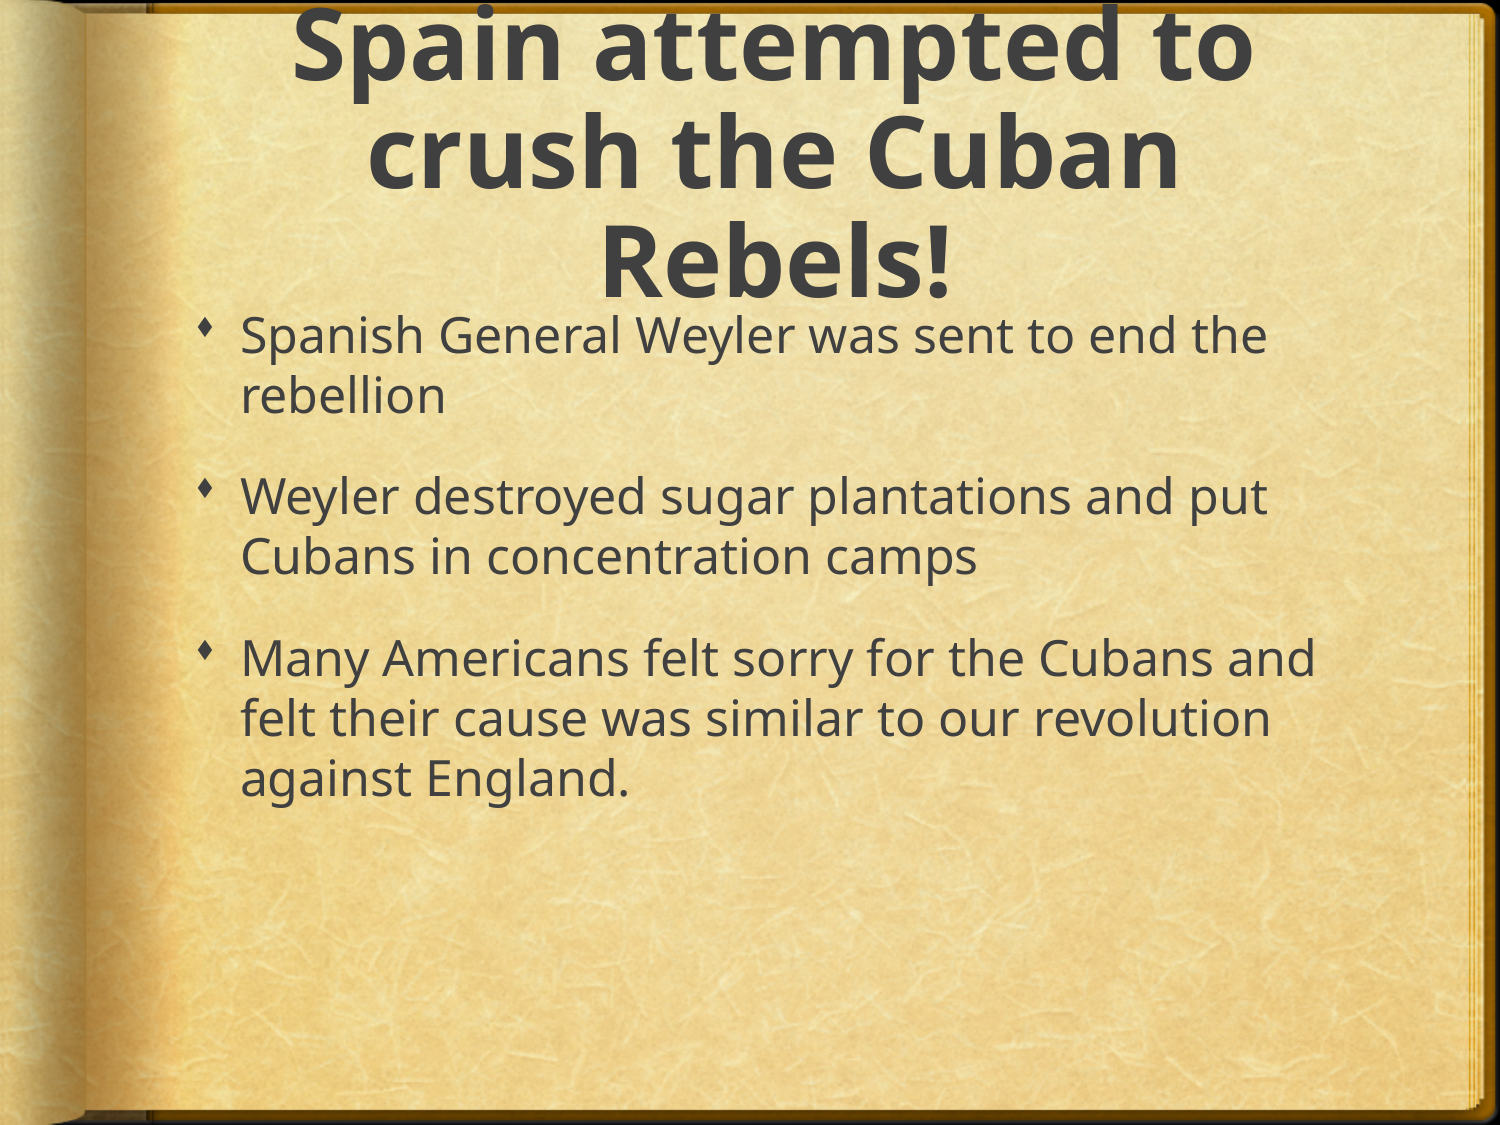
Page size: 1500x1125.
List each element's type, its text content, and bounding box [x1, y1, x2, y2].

picture [0, 0, 1500, 1125]
title Spain attempted to crush the Cuban Rebels! [178, 45, 1372, 265]
list Spanish General Weyler was sent to end the rebellion Weyler destroyed sugar plantations and put Cubans in concentration camps Many Americans felt sorry for the Cubans and felt their cause was similar to our revolution against England. [178, 295, 1372, 1005]
